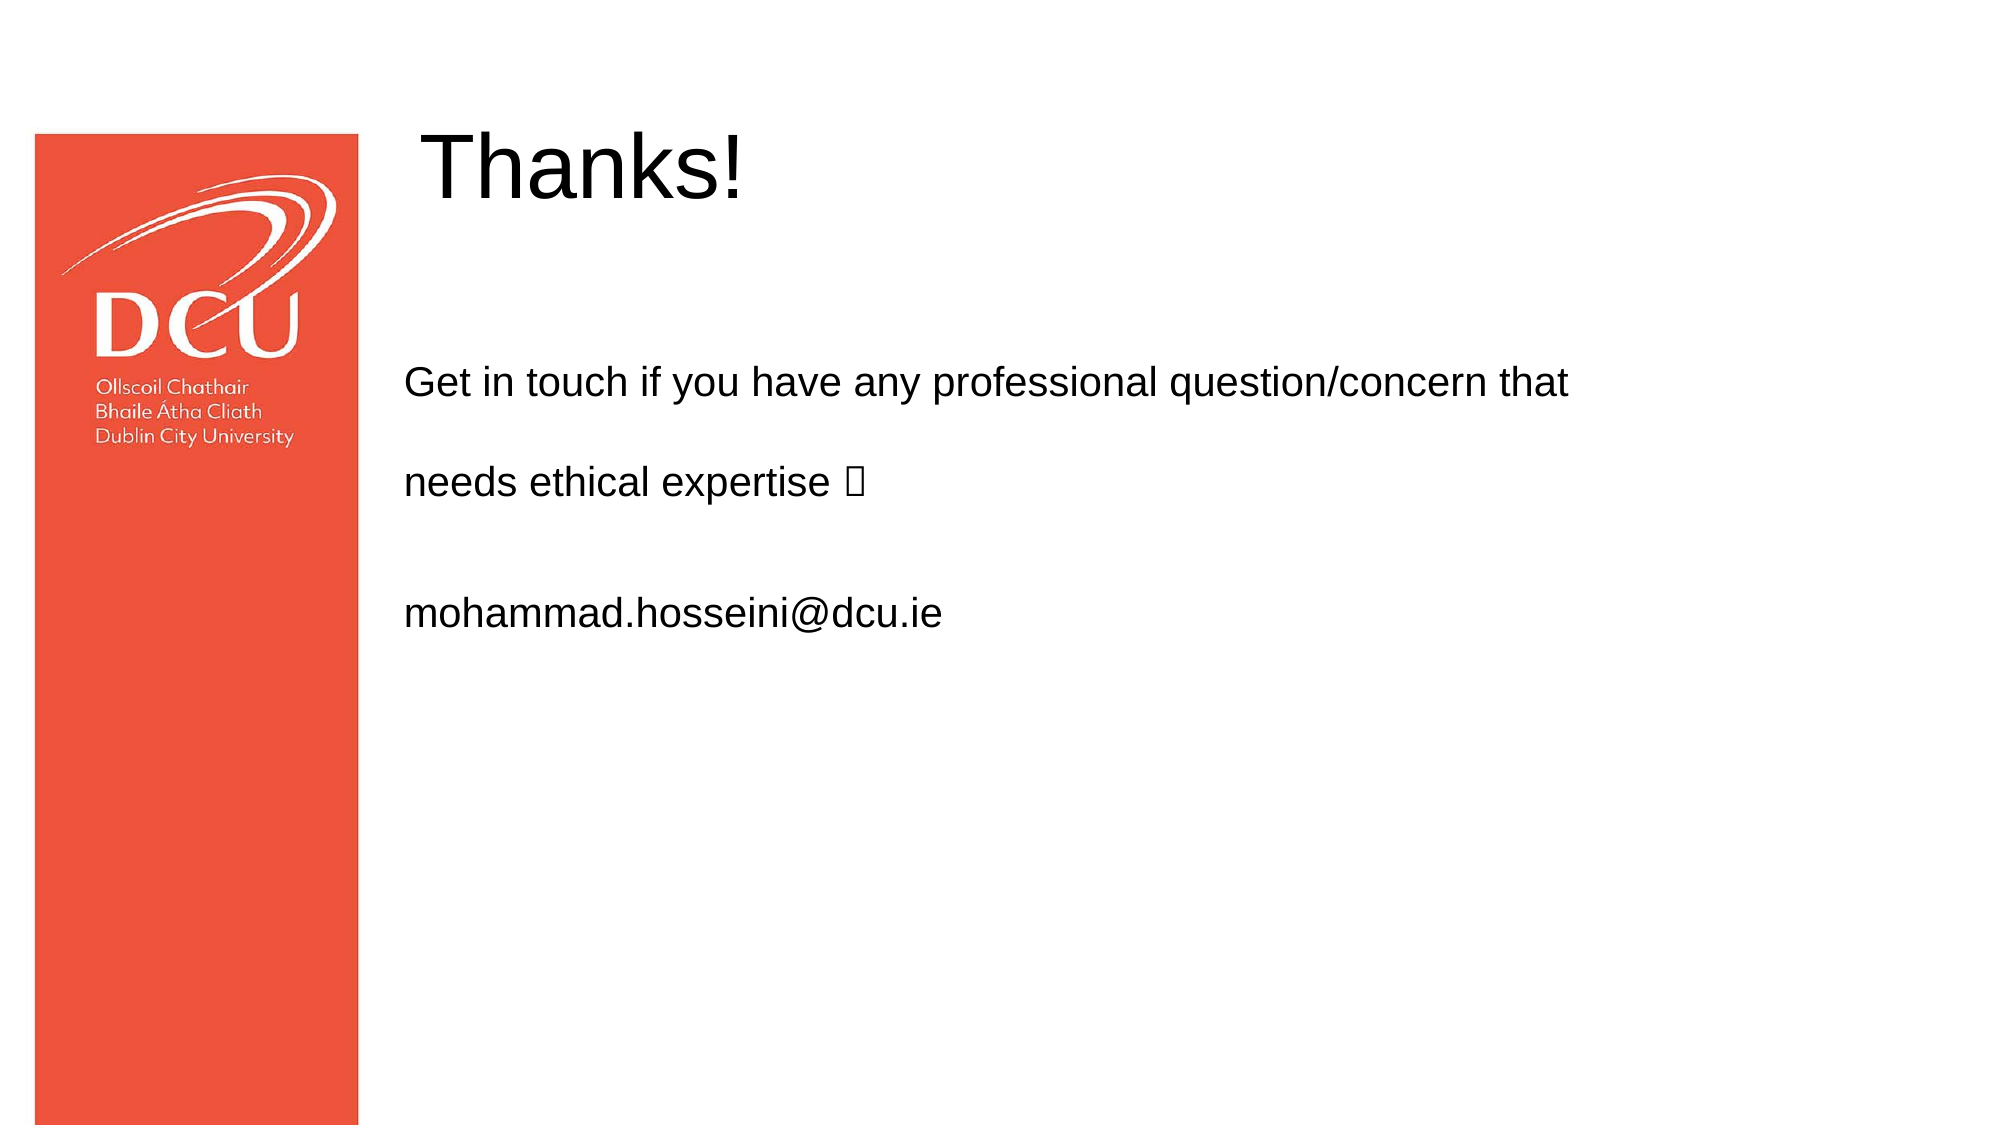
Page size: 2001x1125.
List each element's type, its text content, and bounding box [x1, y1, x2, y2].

title Thanks! [404, 59, 1886, 278]
text_box Get in touch if you have any professional question/concern that needs ethical expertise  mohammad.hosseini@dcu.ie [388, 297, 1682, 563]
picture [0, 0, 2001, 1125]
